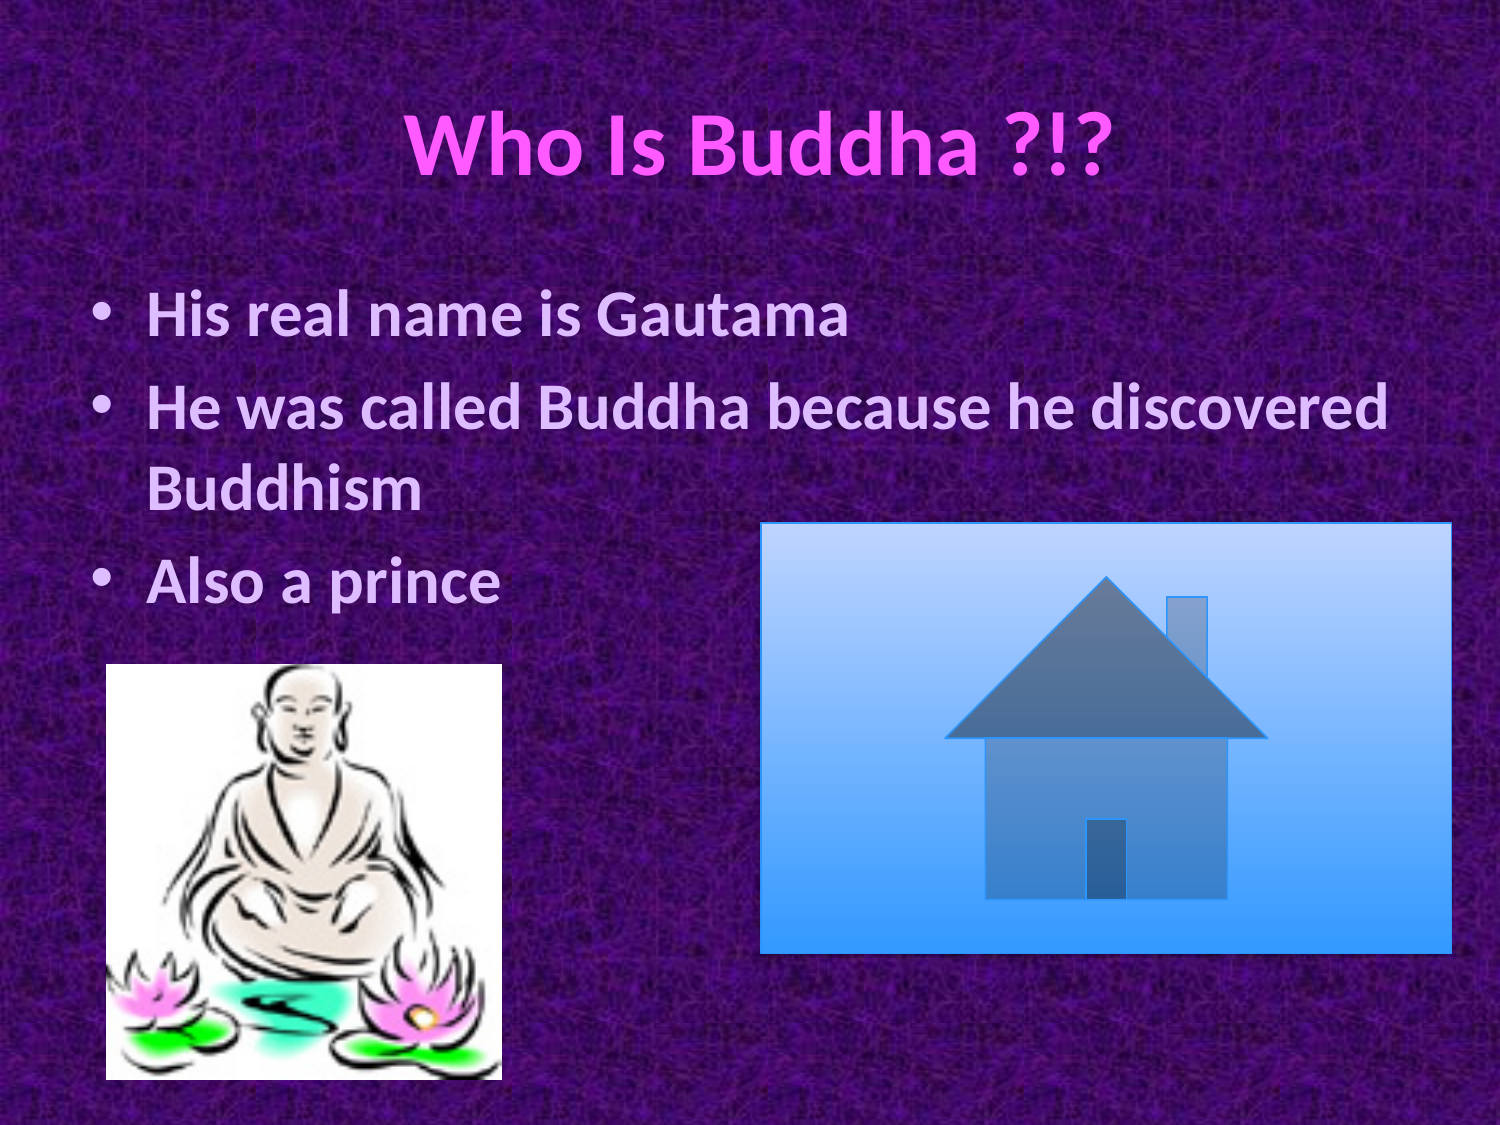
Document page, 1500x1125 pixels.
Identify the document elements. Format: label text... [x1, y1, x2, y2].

text_box [760, 522, 1452, 954]
list His real name is Gautama He was called Buddha because he discovered Buddhism Also a prince [75, 262, 1425, 1005]
title Who Is Buddha ?!? [75, 45, 1425, 233]
picture [0, 0, 1500, 1125]
